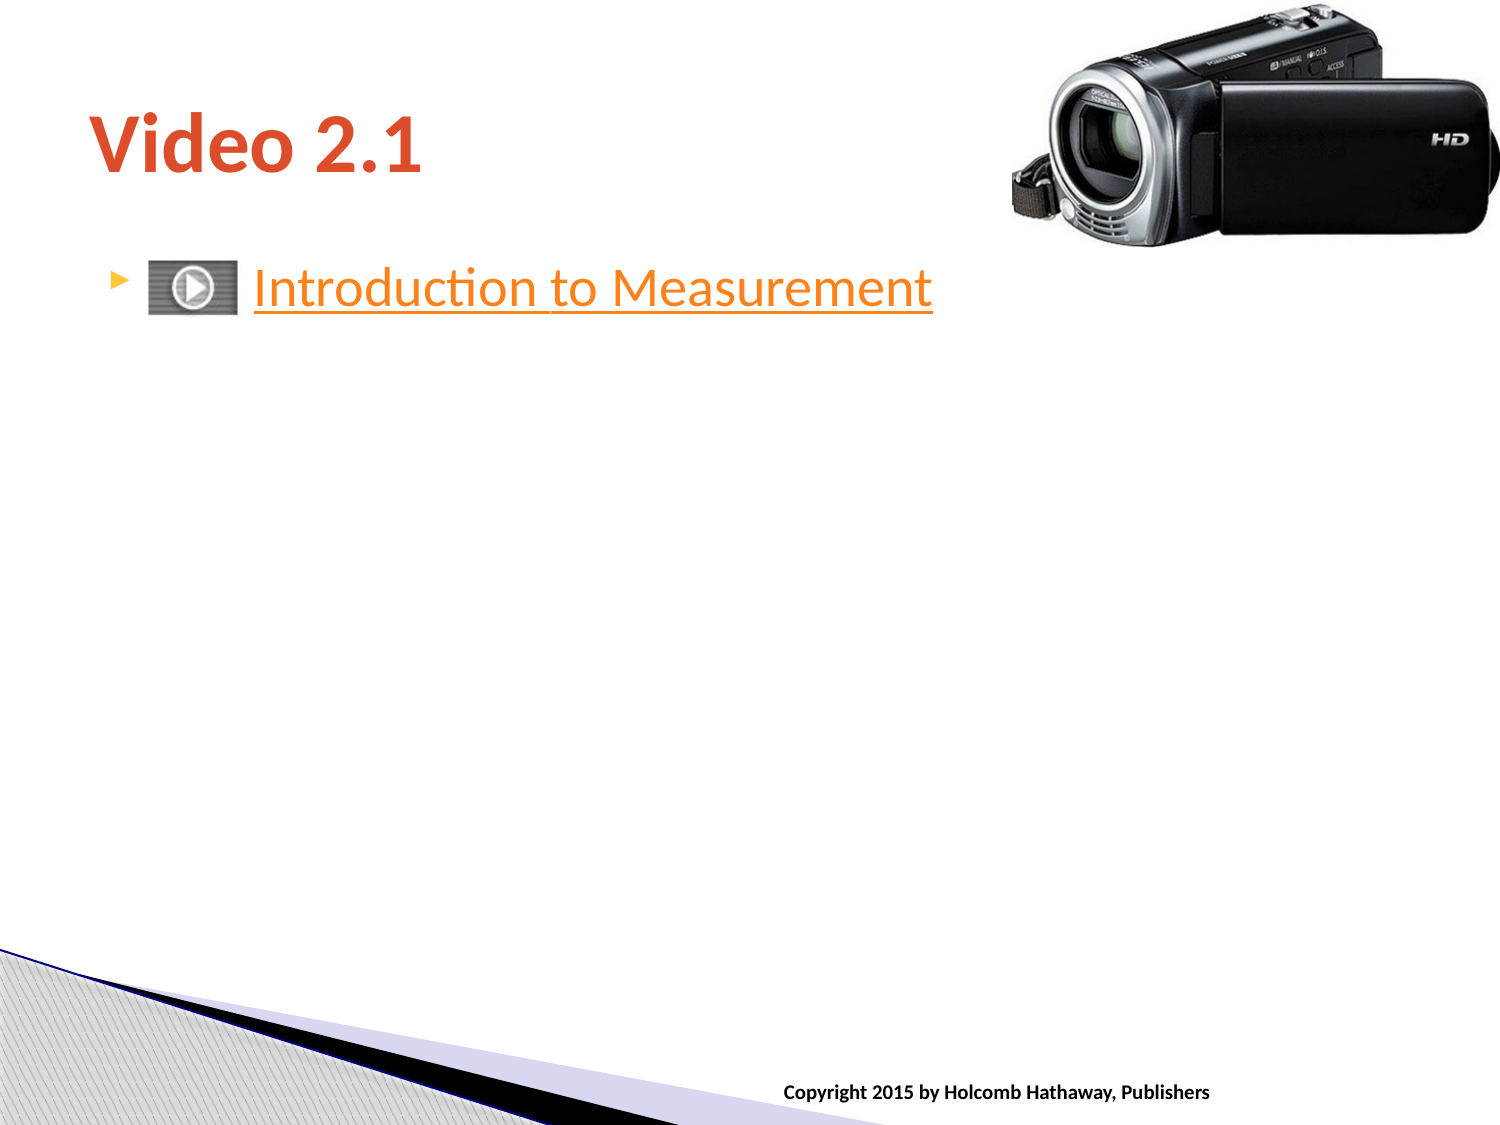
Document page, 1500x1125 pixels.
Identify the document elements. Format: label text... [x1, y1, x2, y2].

picture [137, 249, 248, 327]
title Video 2.1 [75, 45, 1006, 233]
picture [1012, 0, 1500, 248]
list : Introduction to Measurement [75, 243, 975, 986]
footer Copyright 2015 by Holcomb Hathaway, Publishers [718, 1051, 1225, 1112]
